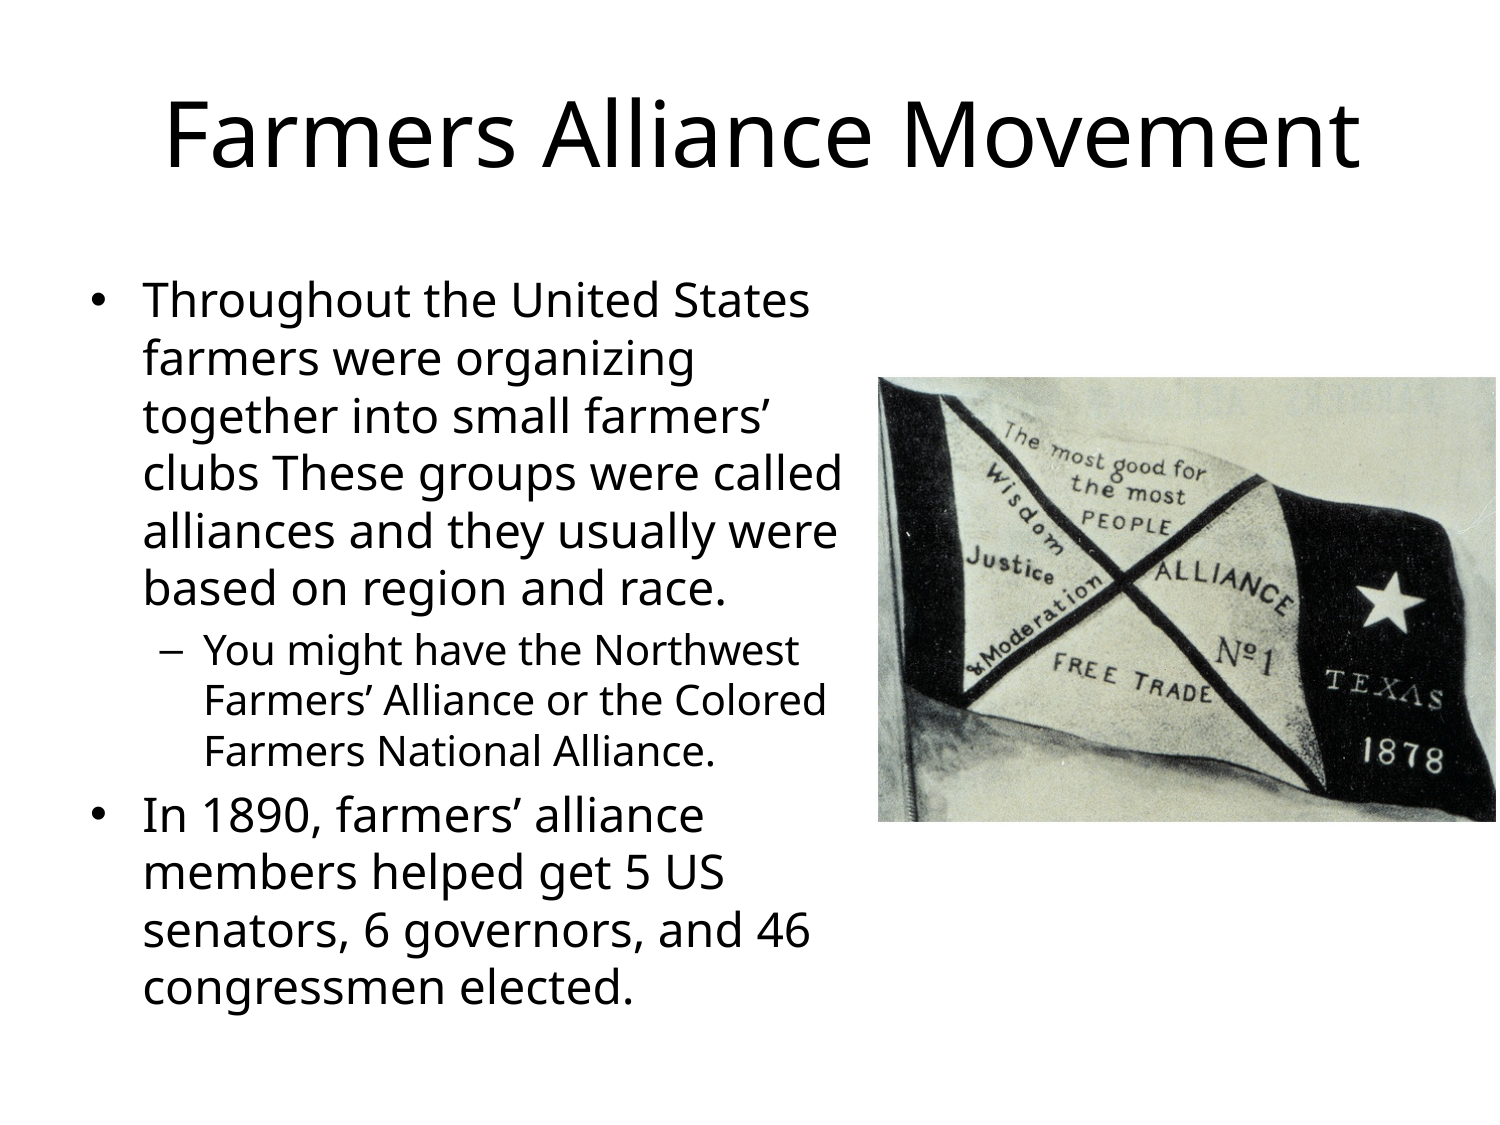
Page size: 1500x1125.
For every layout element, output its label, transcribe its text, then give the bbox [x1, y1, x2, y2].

title Farmers Alliance Movement [87, 37, 1438, 225]
list Throughout the United States farmers were organizing together into small farmers’ clubs These groups were called alliances and they usually were based on region and race. You might have the Northwest Farmers’ Alliance or the Colored Farmers National Alliance. In 1890, farmers’ alliance members helped get 5 US senators, 6 governors, and 46 congressmen elected. [75, 262, 875, 1075]
picture [875, 374, 1499, 826]
